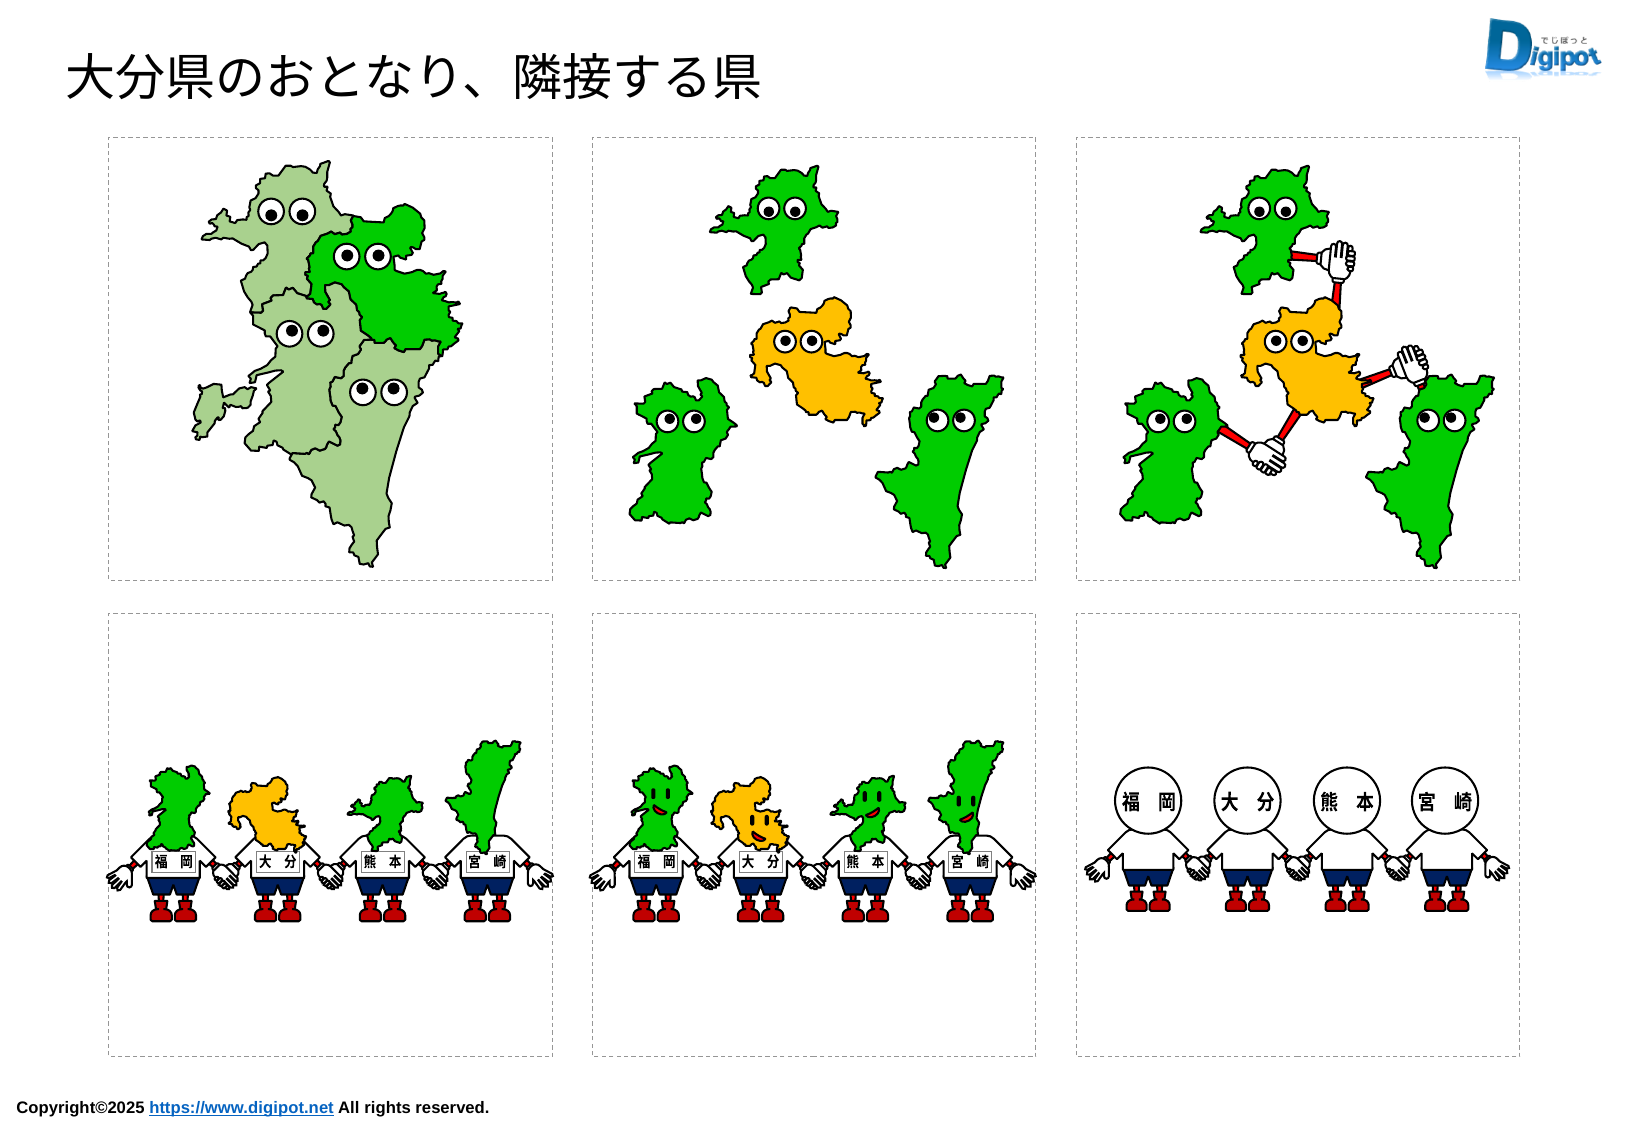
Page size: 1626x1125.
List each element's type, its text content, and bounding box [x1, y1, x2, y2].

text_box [1120, 165, 1495, 569]
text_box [629, 165, 1004, 569]
text_box 大分県のおとなり、隣接する県 [50, 38, 777, 113]
picture [1485, 18, 1602, 82]
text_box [591, 740, 1034, 922]
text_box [1086, 767, 1508, 911]
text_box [108, 740, 552, 922]
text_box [192, 161, 463, 567]
